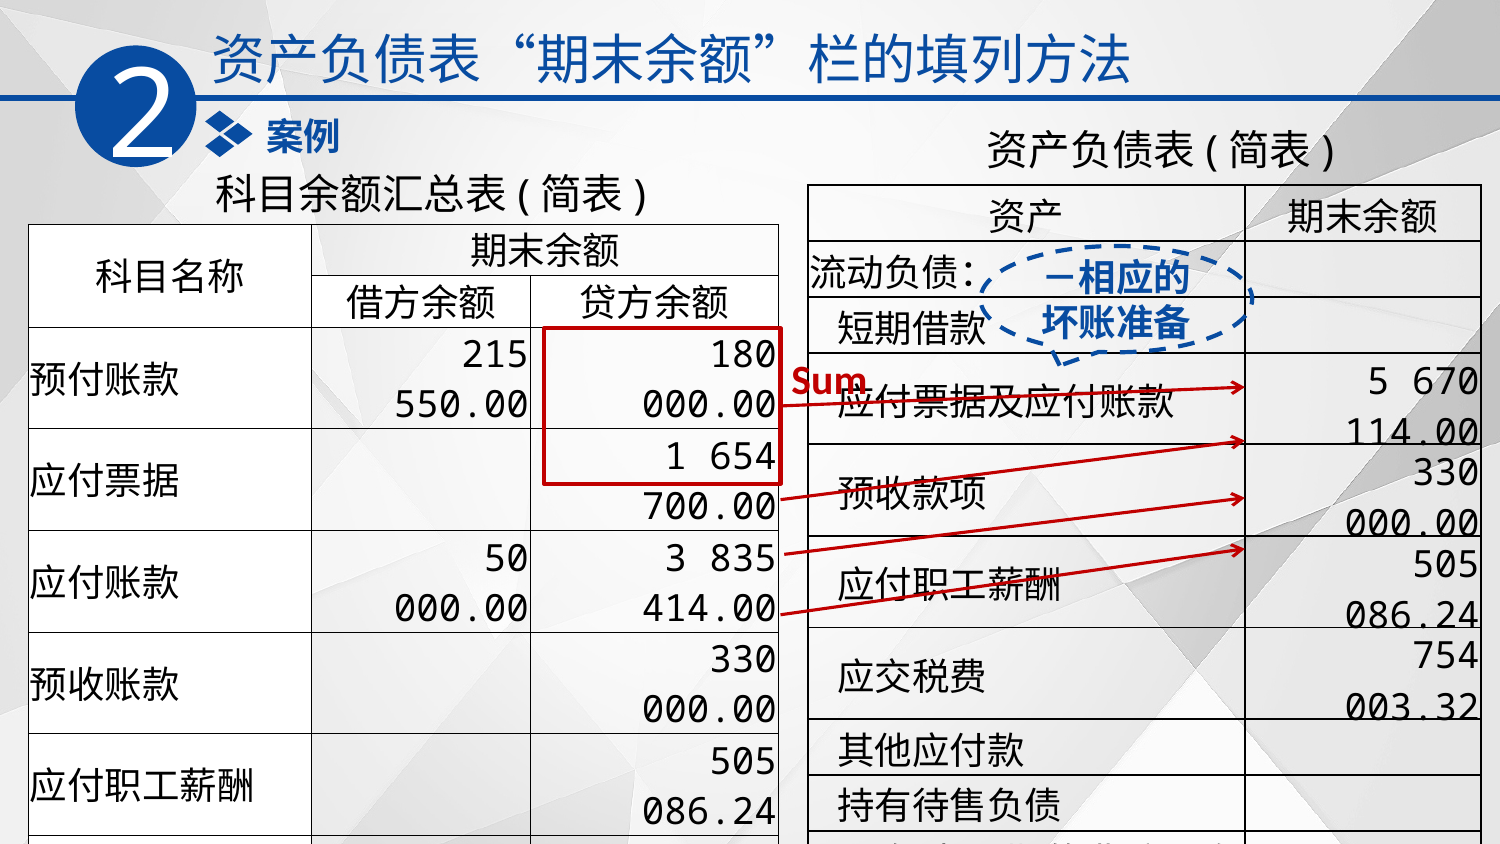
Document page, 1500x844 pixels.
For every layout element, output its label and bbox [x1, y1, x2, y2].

table_cell [809, 242, 1244, 296]
table_cell [1246, 628, 1480, 718]
text_box [543, 243, 1255, 616]
table_cell [531, 633, 778, 733]
table_cell [312, 429, 530, 530]
table_cell [809, 628, 1244, 718]
table_cell [1246, 720, 1480, 774]
table_cell [29, 531, 311, 632]
table_cell [809, 720, 1244, 774]
text_box [972, 116, 1349, 181]
table_cell [1246, 445, 1480, 535]
picture [779, 616, 807, 844]
table_cell [29, 429, 311, 530]
table_cell [531, 734, 778, 835]
table_cell [312, 734, 530, 835]
text_box [205, 110, 235, 133]
table_header [312, 225, 778, 275]
table_cell [531, 531, 778, 632]
table_cell [809, 832, 1244, 844]
table_cell [531, 276, 778, 327]
table_cell [29, 836, 311, 844]
table_cell [29, 633, 311, 733]
table_cell [312, 328, 530, 428]
table_header [29, 225, 311, 327]
picture [0, 0, 1500, 95]
table_cell [312, 276, 530, 327]
table_cell [809, 298, 999, 327]
table_cell [1246, 242, 1480, 296]
picture [0, 101, 200, 844]
table_header [1246, 186, 1480, 240]
table_cell [531, 429, 543, 530]
table_cell [29, 734, 311, 835]
table_cell [312, 836, 530, 844]
table_cell [809, 776, 1244, 830]
table_cell [312, 633, 530, 733]
table_cell [809, 616, 1244, 627]
table_cell [312, 531, 530, 632]
text_box [0, 24, 1500, 226]
picture [203, 101, 1500, 844]
table_cell [1246, 832, 1480, 844]
table_header [809, 186, 1244, 240]
table_cell [1246, 537, 1480, 627]
table_cell [531, 836, 778, 844]
table_cell [29, 328, 311, 428]
table_cell [1246, 354, 1480, 443]
table_cell [1246, 298, 1480, 352]
table_cell [531, 328, 542, 428]
table_cell [1246, 776, 1480, 830]
text_box [205, 135, 235, 158]
